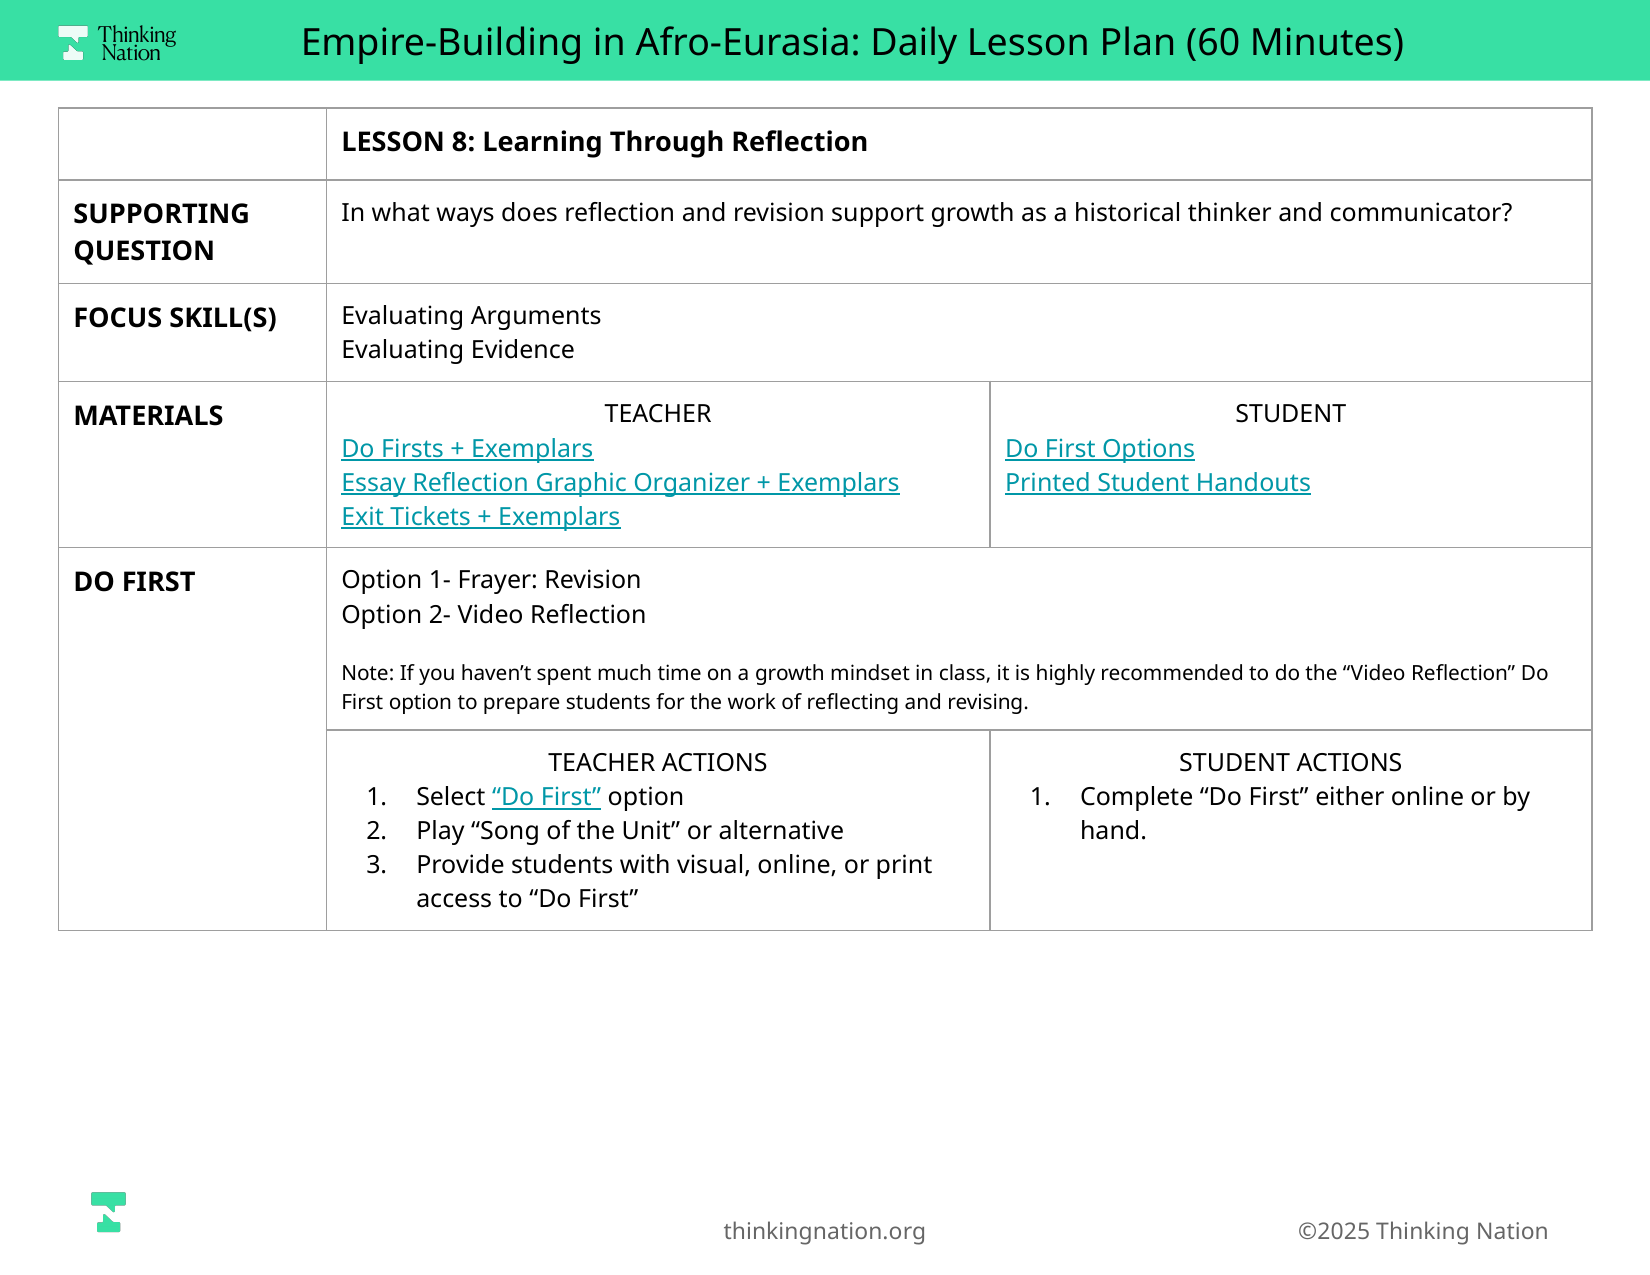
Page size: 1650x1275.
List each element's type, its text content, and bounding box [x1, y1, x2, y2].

table_cell STUDENT ACTIONS Complete “Do First” either online or by hand. [991, 731, 1591, 930]
picture [80, 1184, 136, 1240]
table_cell FOCUS SKILL(S) [59, 284, 326, 381]
picture [45, 14, 180, 85]
table_cell TEACHER ACTIONS Select “Do First” option Play “Song of the Unit” or alternative Provide students with visual, online, or print access to “Do First” [327, 731, 989, 930]
table_cell TEACHER Do Firsts + Exemplars Essay Reflection Graphic Organizer + Exemplars Exit Tickets + Exemplars [327, 382, 989, 547]
text_box Empire-Building in Afro-Eurasia: Daily Lesson Plan (60 Minutes) [0, 0, 1650, 81]
table_cell Option 1- Frayer: Revision Option 2- Video Reflection Note: If you haven’t spent much time on a growth mindset in class, it is highly recommended to do the “Video Reflection” Do First option to prepare students for the work of reflecting and revising. [327, 548, 1591, 729]
text_box ©2025 Thinking Nation [1174, 1200, 1566, 1240]
table_cell Evaluating Arguments Evaluating Evidence [327, 284, 1591, 381]
table_cell DO FIRST [59, 548, 326, 930]
text_box thinkingnation.org [629, 1200, 1021, 1240]
table_cell SUPPORTING QUESTION [59, 181, 326, 283]
table_header [59, 109, 326, 179]
table_cell STUDENT Do First Options Printed Student Handouts [991, 382, 1591, 547]
table_cell In what ways does reflection and revision support growth as a historical thinker and communicator? [327, 181, 1591, 283]
table_header LESSON 8: Learning Through Reflection [327, 109, 1591, 179]
table_cell MATERIALS [59, 382, 326, 547]
